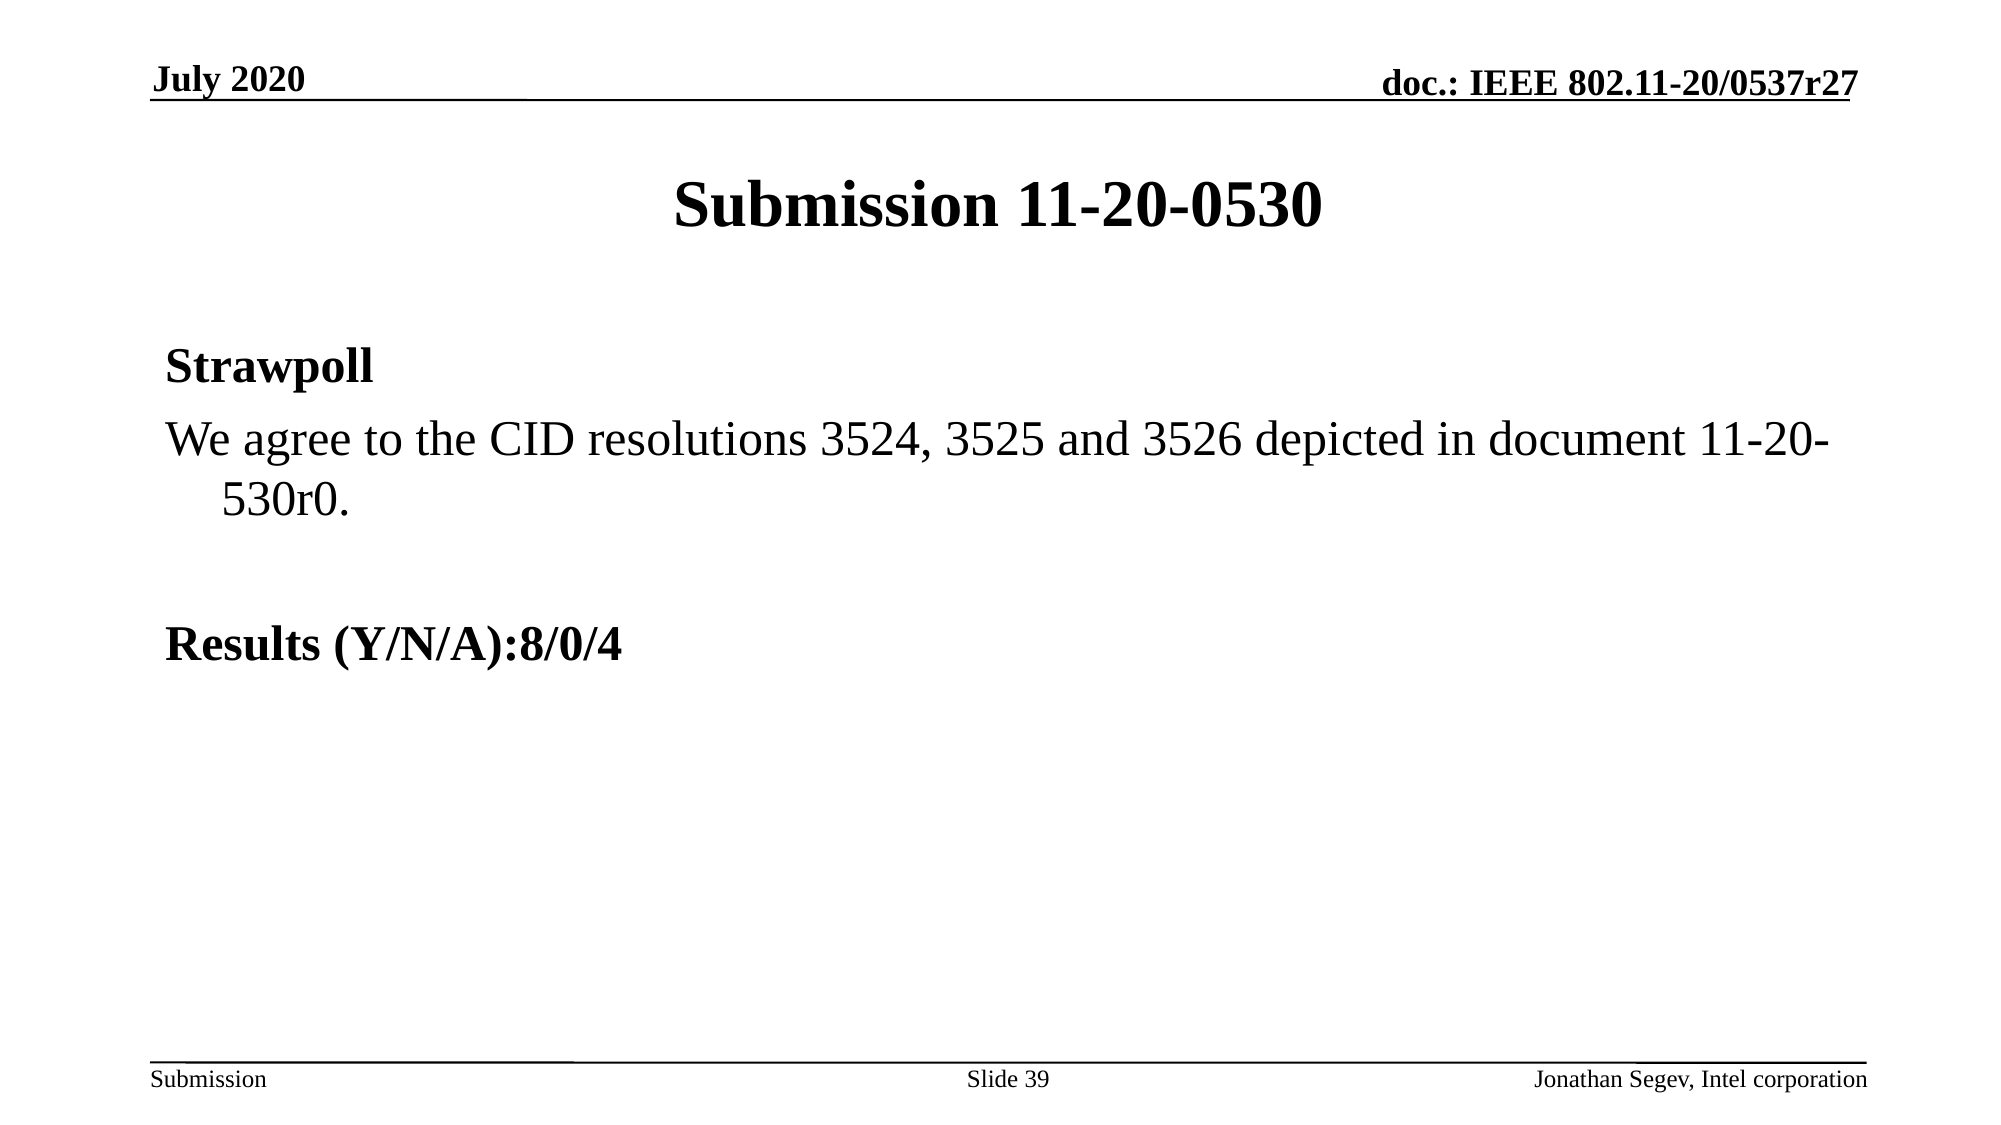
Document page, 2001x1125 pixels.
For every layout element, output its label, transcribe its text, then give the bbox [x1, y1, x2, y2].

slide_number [152, 54, 563, 100]
title Submission 11-20-0530 [149, 112, 1850, 288]
list Strawpoll We agree to the CID resolutions 3524, 3525 and 3526 depicted in document 11-20-530r0. Results (Y/N/A):8/0/4 [149, 324, 1850, 1000]
slide_number Slide 39 [950, 1061, 1067, 1123]
footer Jonathan Segev, Intel corporation [1171, 1061, 1869, 1093]
